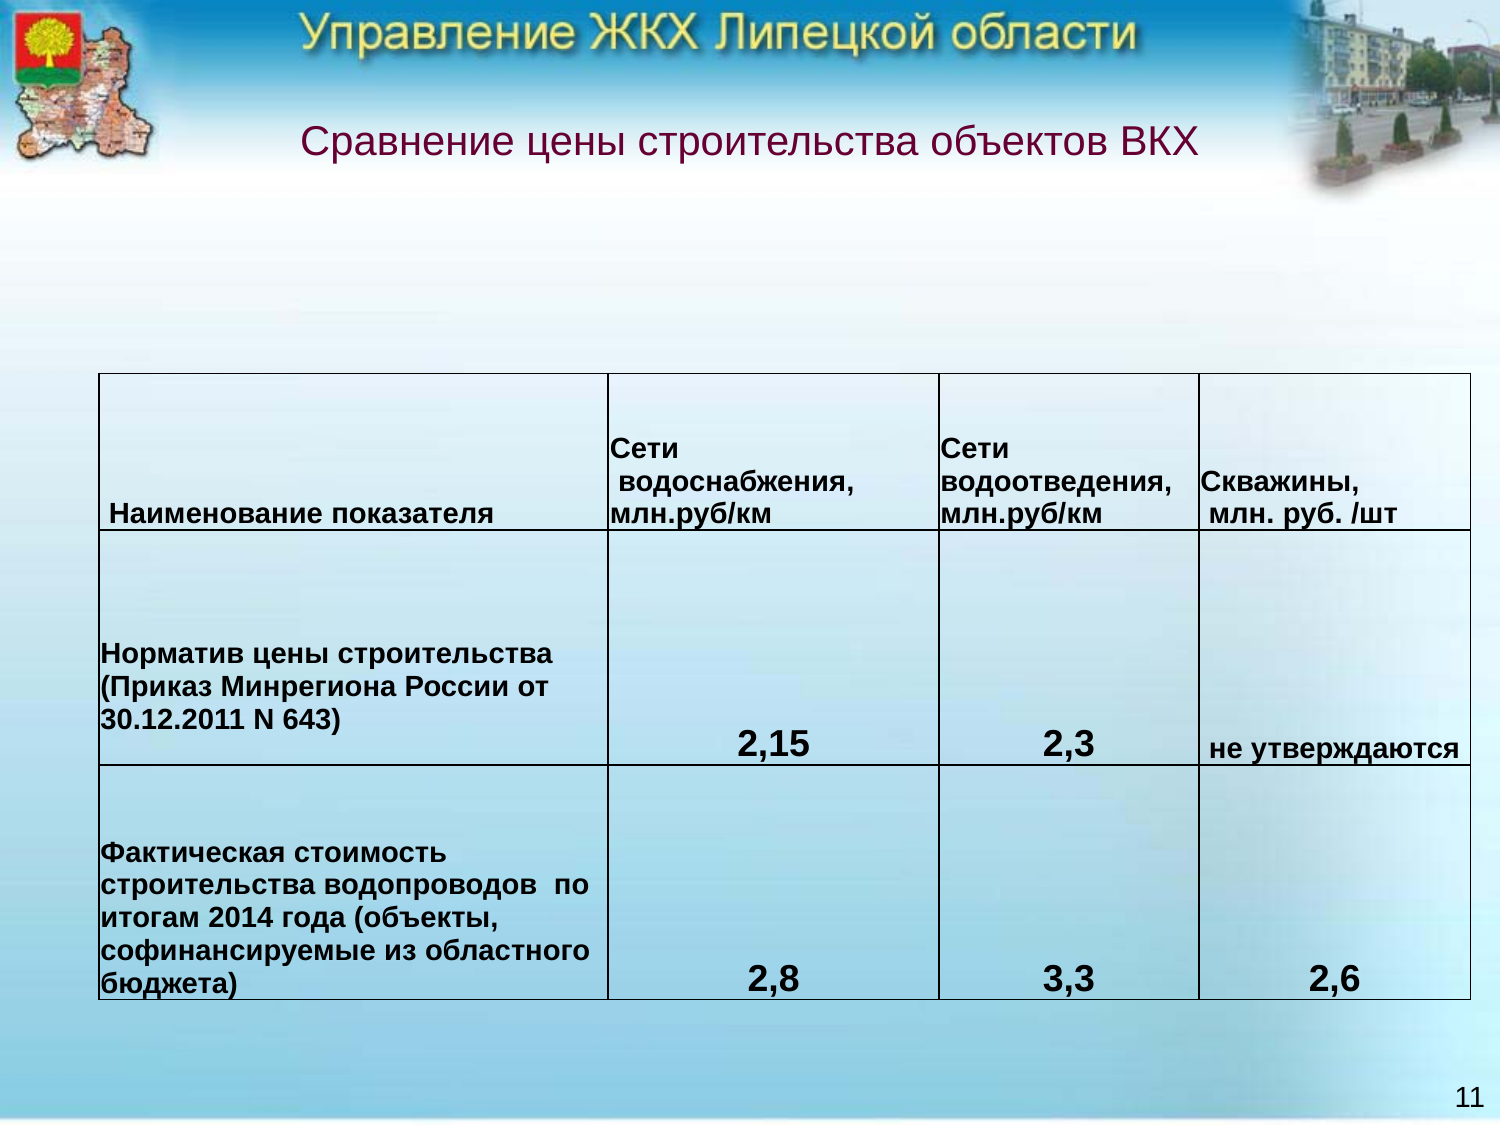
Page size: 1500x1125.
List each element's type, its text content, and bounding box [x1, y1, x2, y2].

table_cell не утверждаются [1200, 531, 1470, 764]
table_cell 2,3 [940, 531, 1198, 764]
table_header Сети водоотведения, млн.руб/км [940, 374, 1198, 529]
table_cell Фактическая стоимость строительства водопроводов по итогам 2014 года (объекты, софинансируемые из областного бюджета) [100, 766, 607, 999]
slide_number 11 [1149, 1070, 1500, 1125]
table_cell 2,6 [1200, 766, 1470, 999]
table_cell 2,15 [609, 531, 938, 764]
table_header Скважины, млн. руб. /шт [1200, 374, 1470, 529]
table_cell 2,8 [609, 766, 938, 999]
picture [0, 0, 1500, 1125]
table_cell 3,3 [940, 766, 1198, 999]
table_header Сети водоснабжения, млн.руб/км [609, 374, 938, 529]
table_cell Норматив цены строительства (Приказ Минрегиона России от 30.12.2011 N 643) [100, 531, 607, 764]
title Сравнение цены строительства объектов ВКХ [75, 45, 1425, 233]
table_header Наименование показателя [100, 374, 607, 529]
